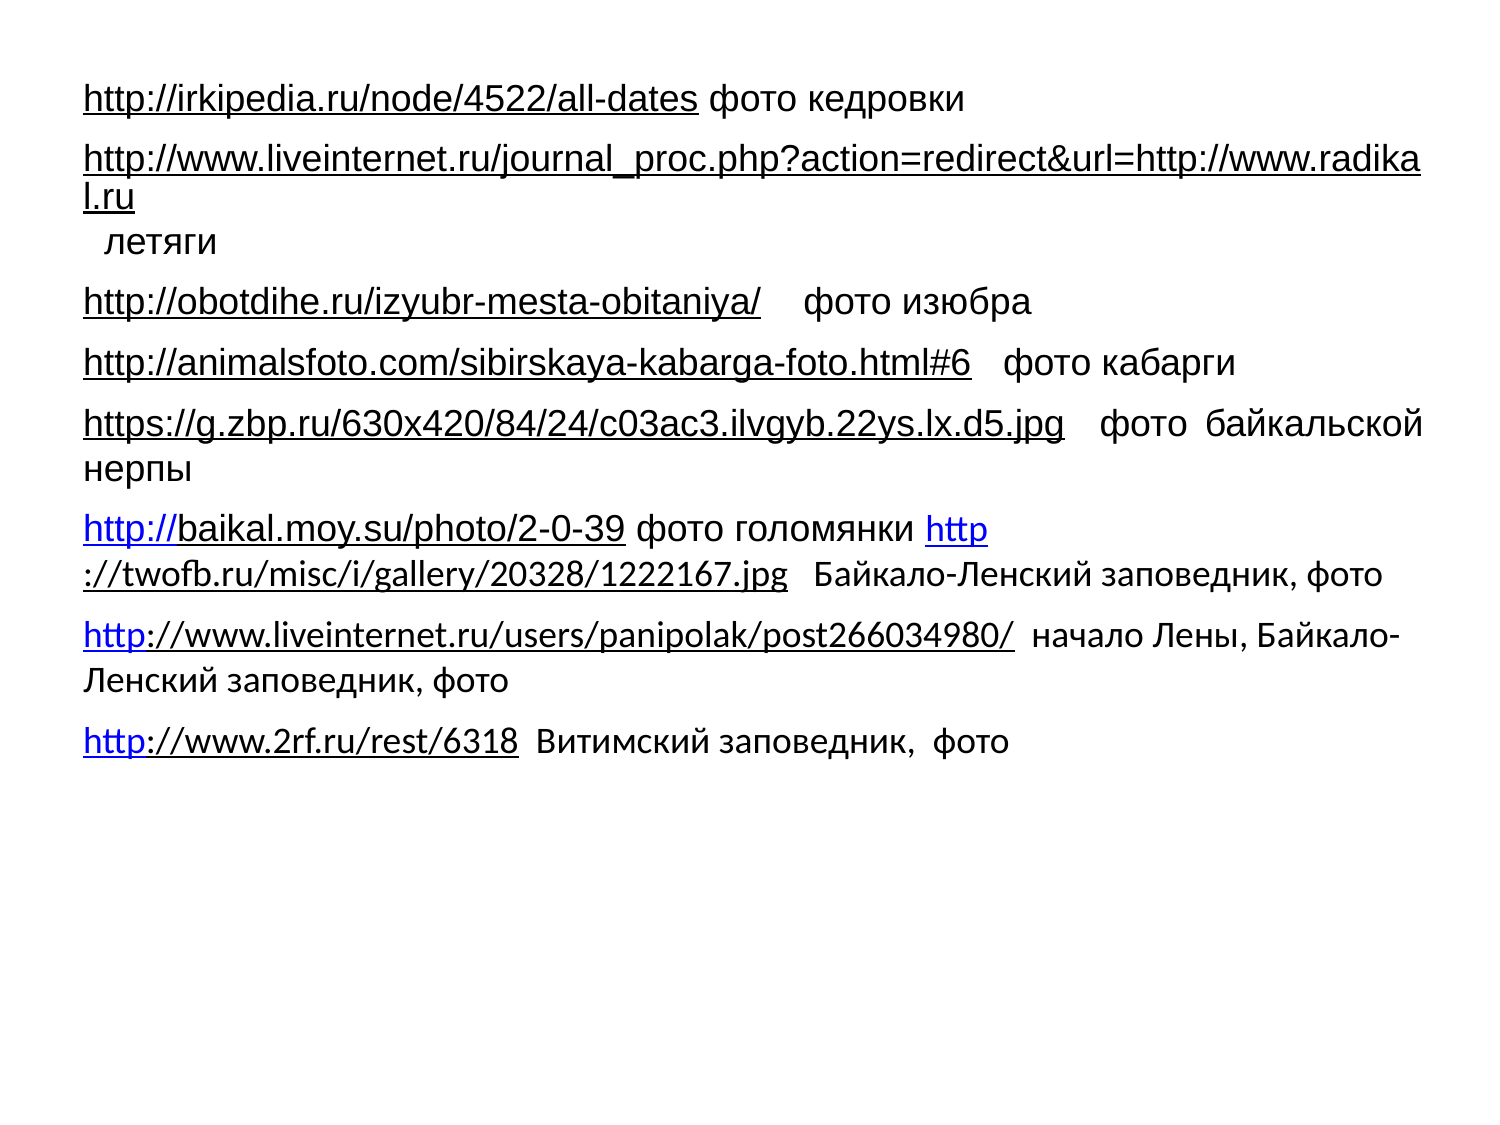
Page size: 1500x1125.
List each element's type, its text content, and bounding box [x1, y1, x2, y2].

text_box http://irkipedia.ru/node/4522/all-dates фото кедровки http://www.liveinternet.ru/journal_proc.php?action=redirect&url=http://www.radikal.ru летяги http://obotdihe.ru/izyubr-mesta-obitaniya/ фото изюбра http://animalsfoto.com/sibirskaya-kabarga-foto.html#6 фото кабарги https://g.zbp.ru/630x420/84/24/c03ac3.ilvgyb.22ys.lx.d5.jpg фото байкальской нерпы http://baikal.moy.su/photo/2-0-39 фото голомянки http://twofb.ru/misc/i/gallery/20328/1222167.jpg Байкало-Ленский заповедник, фото http://www.liveinternet.ru/users/panipolak/post266034980/ начало Лены, Байкало-Ленский заповедник, фото http://www.2rf.ru/rest/6318 Витимский заповедник, фото [68, 66, 1439, 1078]
